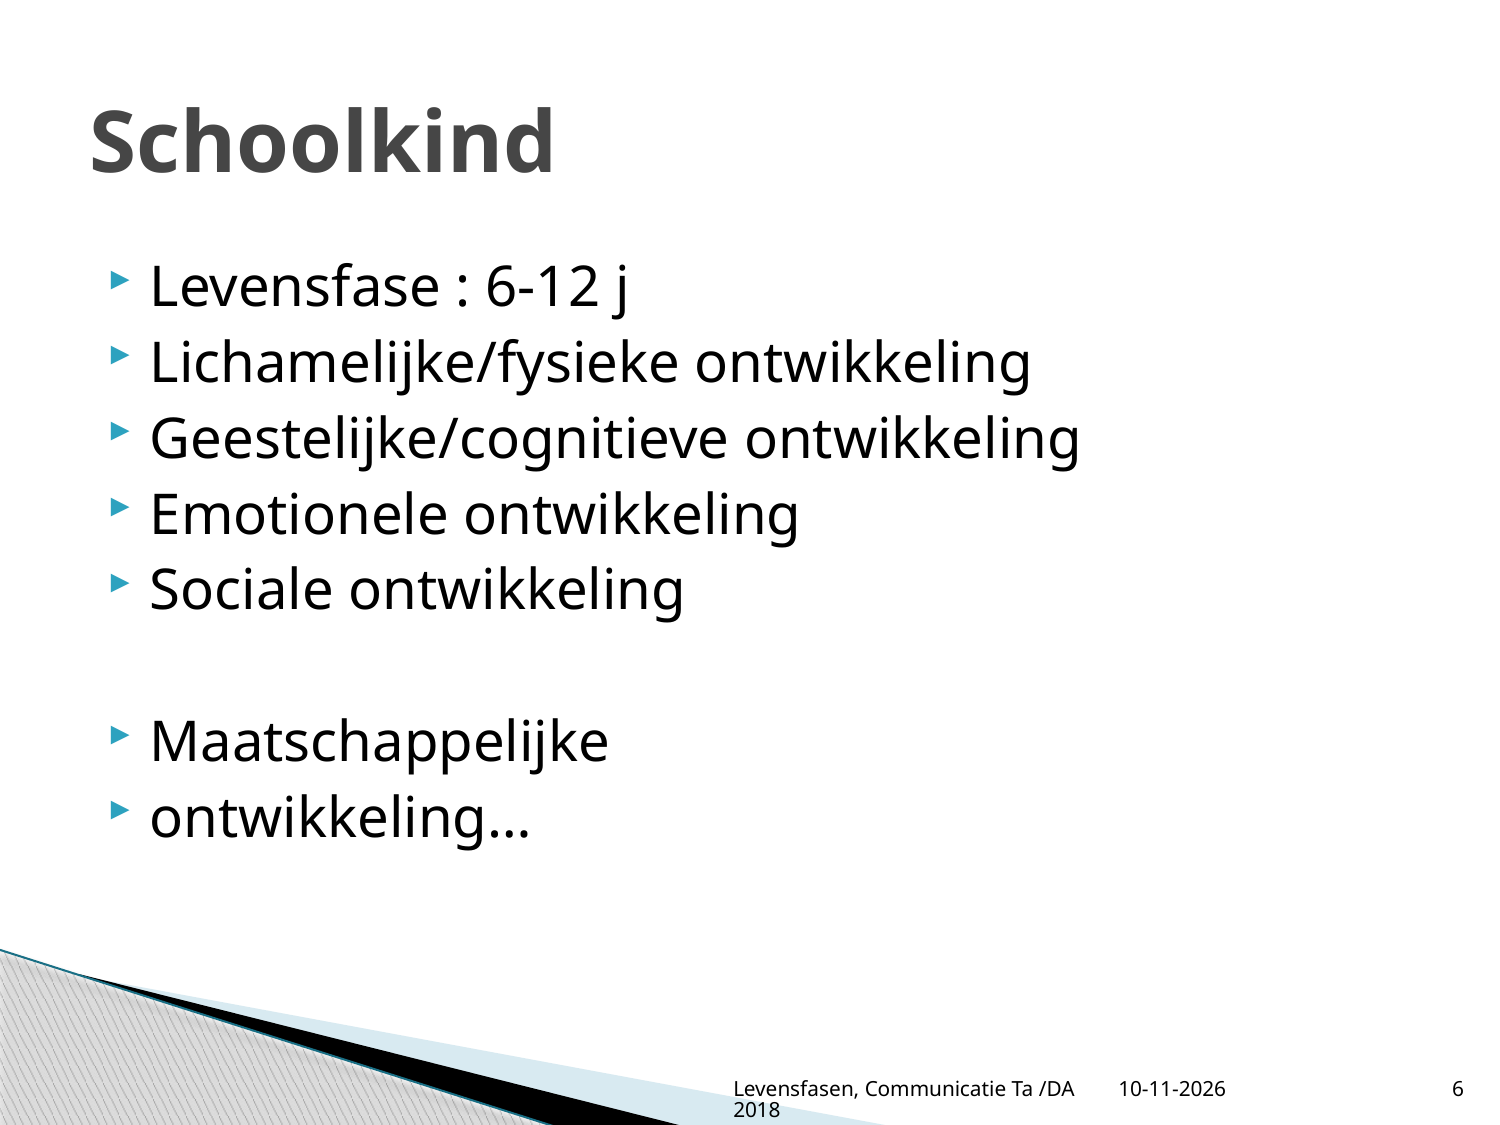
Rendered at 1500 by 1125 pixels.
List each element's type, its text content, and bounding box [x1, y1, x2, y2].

slide_number 6 [1418, 1051, 1479, 1112]
list Levensfase : 6-12 j Lichamelijke/fysieke ontwikkeling Geestelijke/cognitieve ontwikkeling Emotionele ontwikkeling Sociale ontwikkeling Maatschappelijke ontwikkeling… [75, 243, 1425, 986]
title Schoolkind [75, 45, 1425, 233]
footer Levensfasen, Communicatie Ta /DA 2018 [718, 1051, 1105, 1112]
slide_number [1105, 1051, 1418, 1112]
